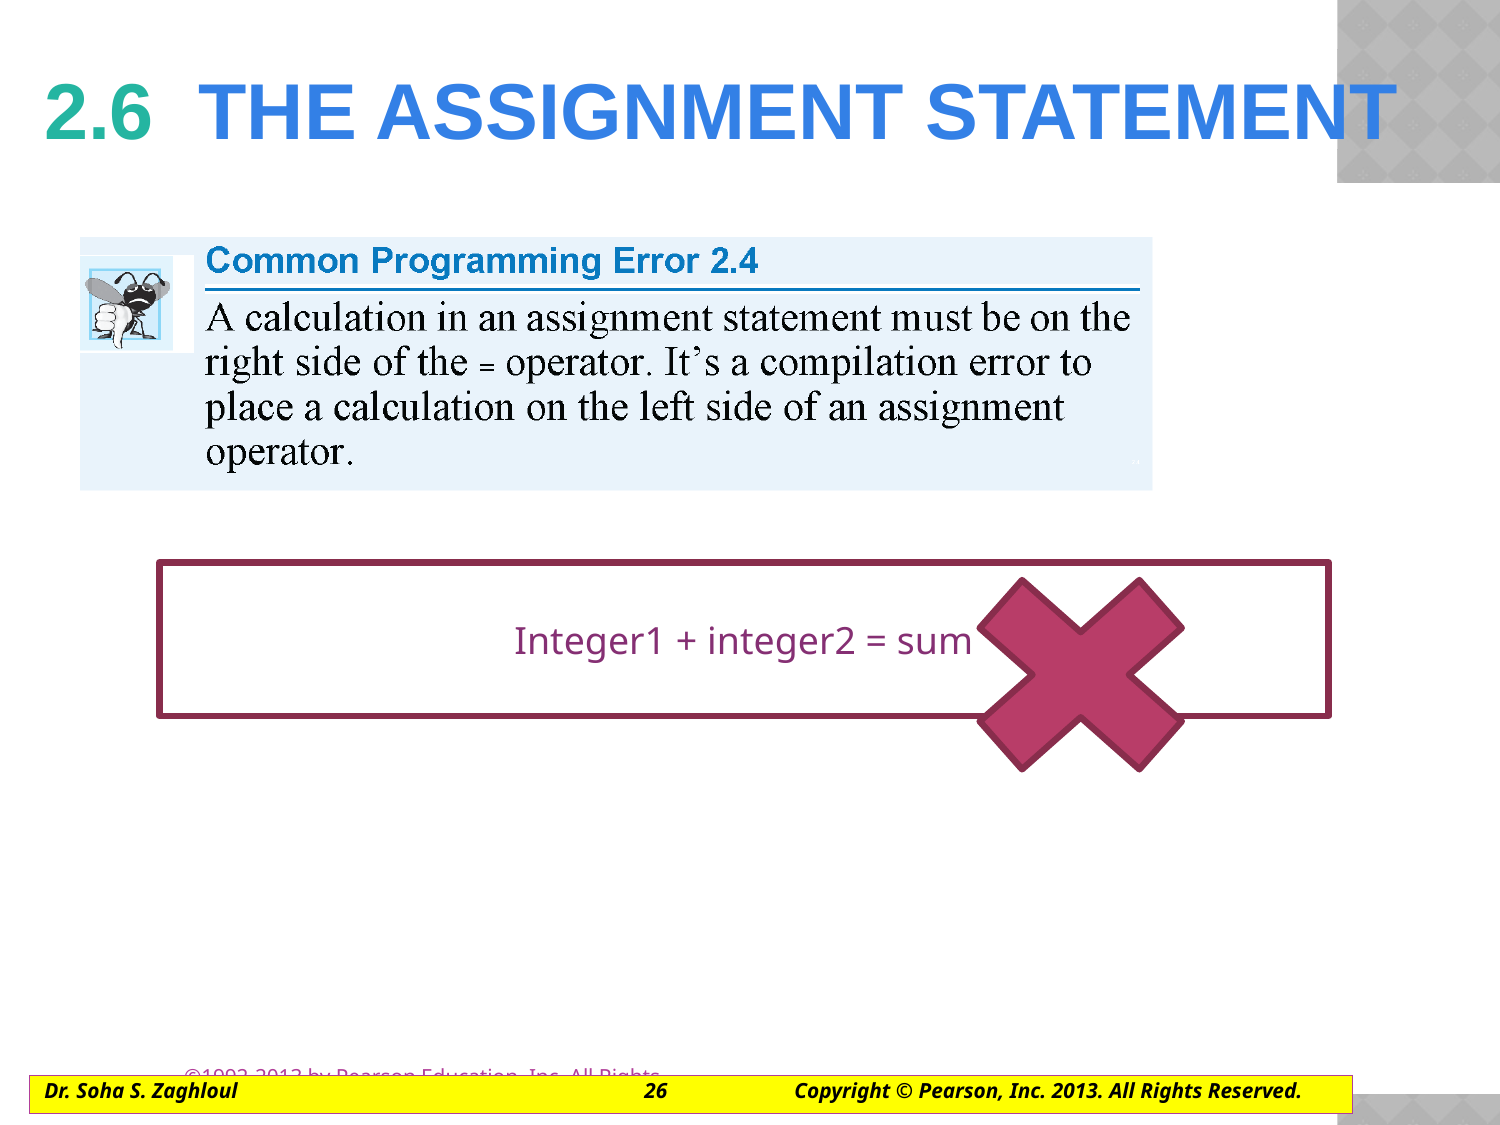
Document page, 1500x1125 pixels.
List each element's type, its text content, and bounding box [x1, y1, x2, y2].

picture [0, 182, 1500, 1095]
text_box 2.6 the assignment statement [29, 52, 1459, 182]
text_box Dr. Soha S. Zaghloul 26 Copyright © Pearson, Inc. 2013. All Rights Reserved. [29, 1102, 1353, 1114]
